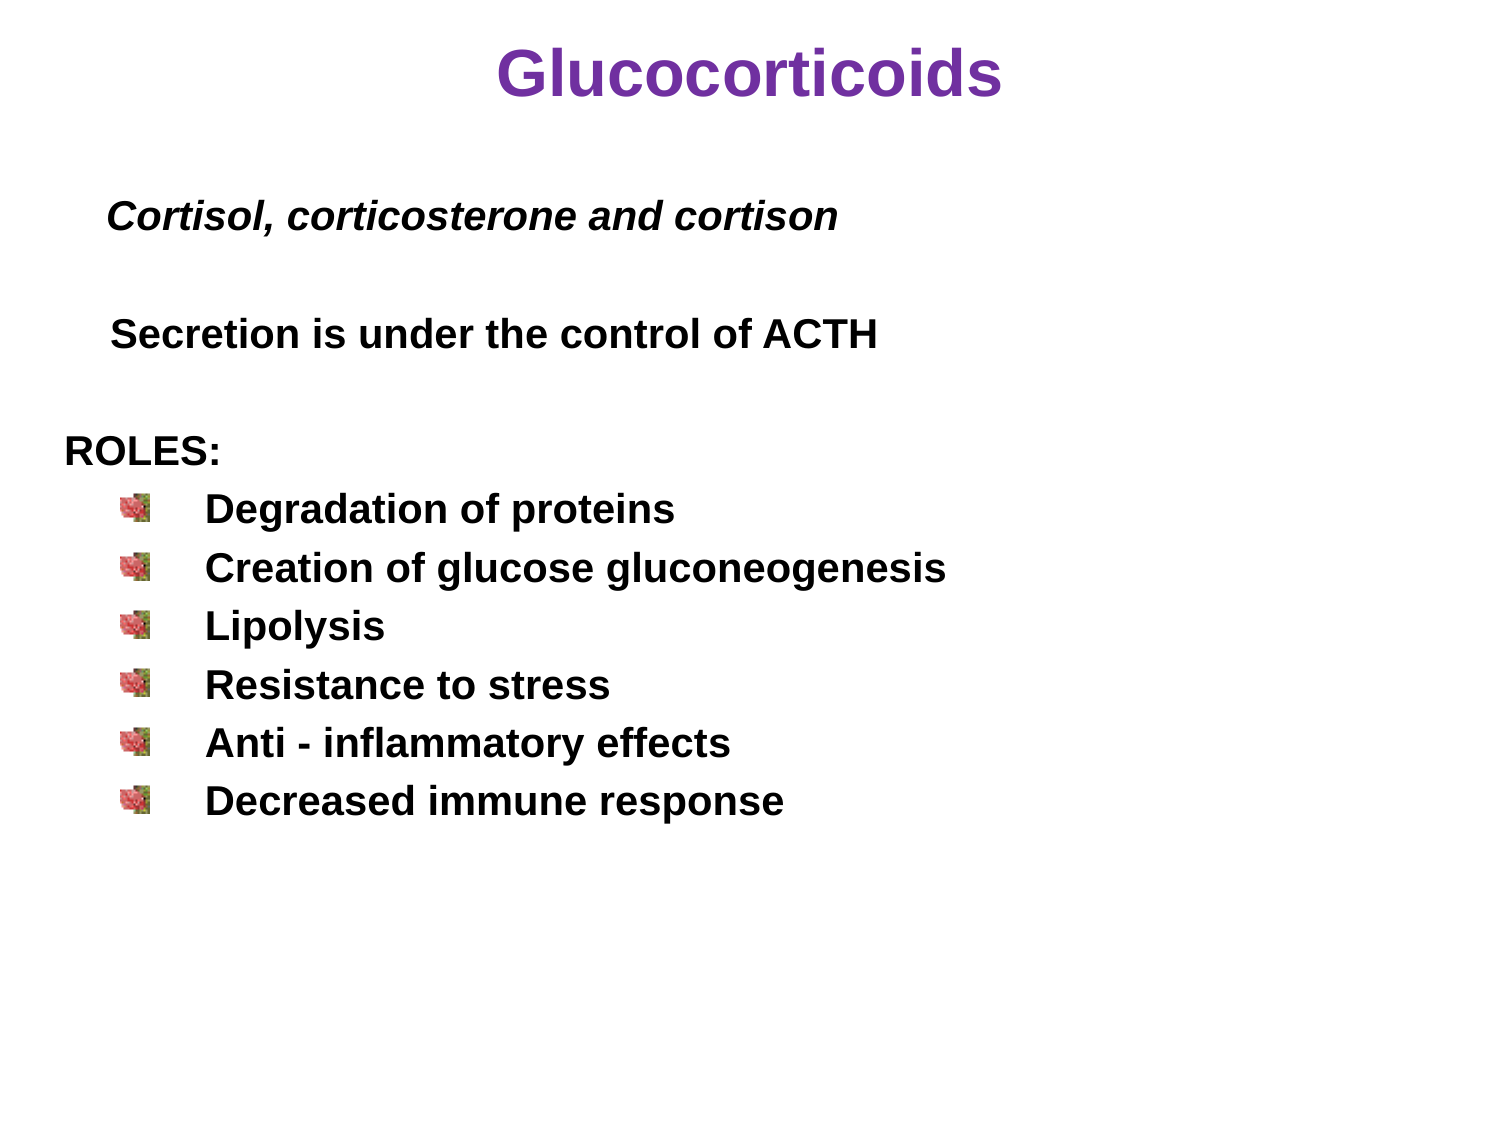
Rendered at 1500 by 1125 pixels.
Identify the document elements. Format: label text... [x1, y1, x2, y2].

picture [120, 492, 150, 522]
list Cortisol, corticosterone and cortison Secretion is under the control of ACTH ROLES: Degradation of proteins Creation of glucose gluconeogenesis Lipolysis Resistance to stress Anti - inflammatory effects Decreased immune response [48, 172, 1407, 1006]
picture [120, 726, 150, 756]
picture [120, 667, 150, 697]
picture [120, 551, 150, 581]
title Glucocorticoids [0, 0, 1500, 140]
picture [120, 609, 150, 639]
picture [120, 784, 150, 814]
